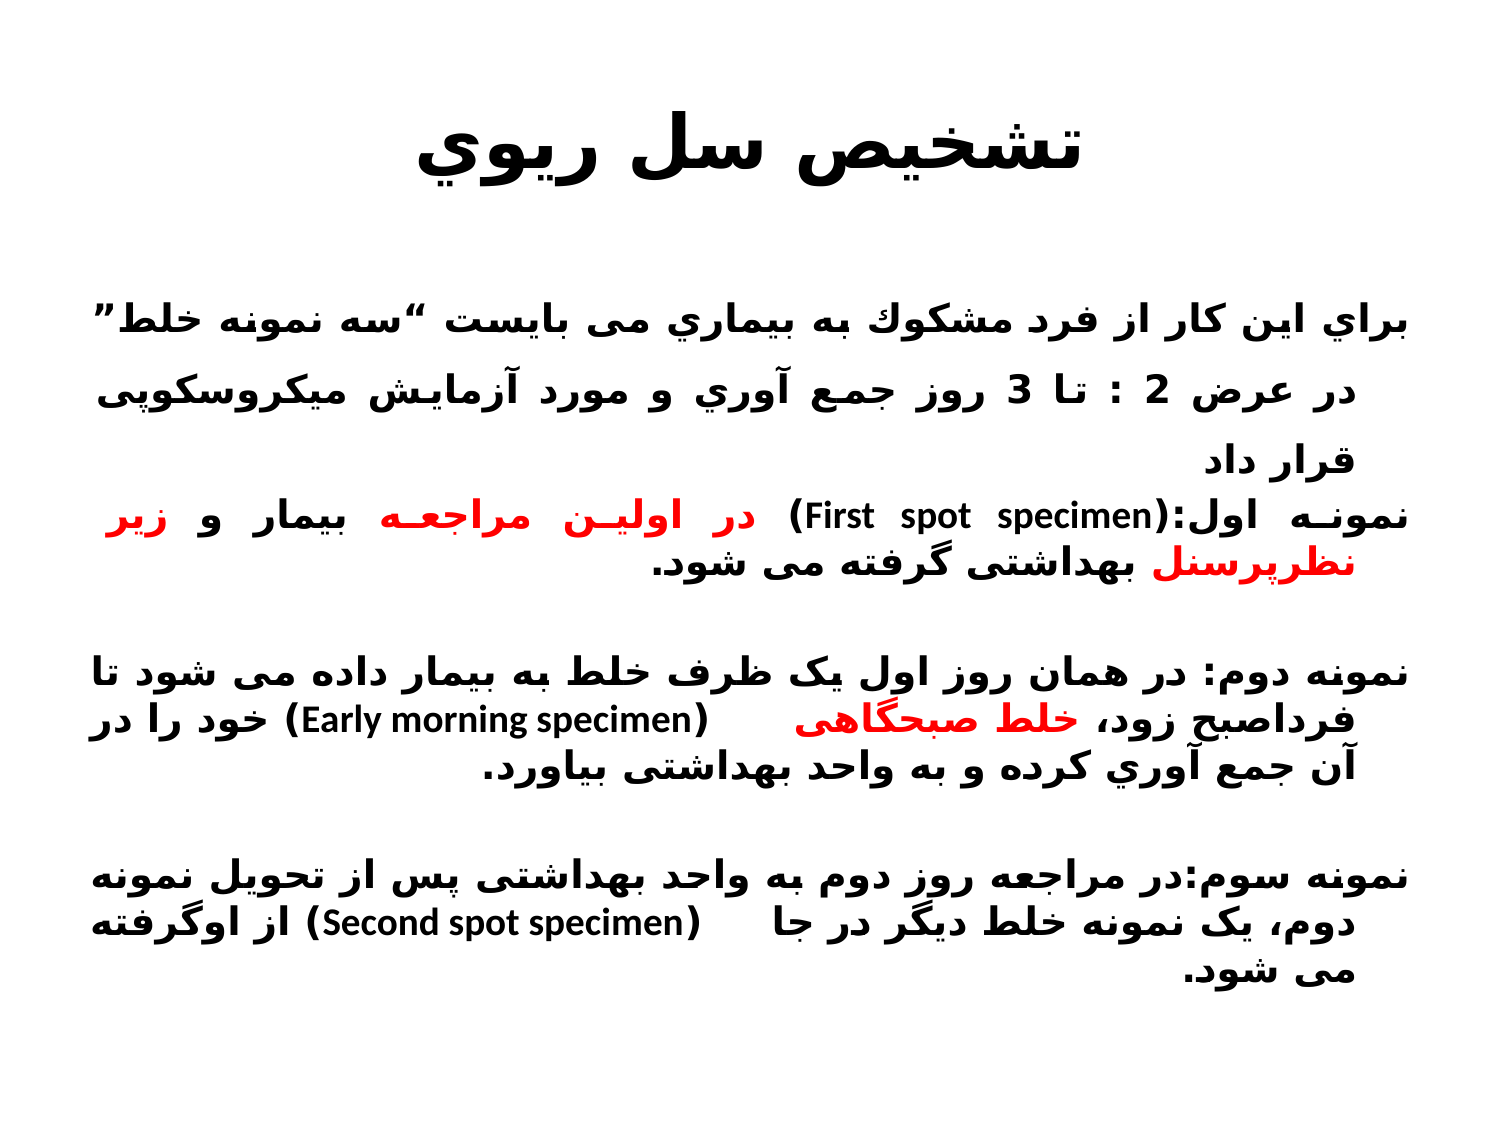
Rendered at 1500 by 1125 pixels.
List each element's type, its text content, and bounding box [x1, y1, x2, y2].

title تشخیص سل ریوي [75, 45, 1425, 233]
list براي این کار از فرد مشکوك به بیماري می بایست “سه نمونه خلط” در عرض 2 : تا 3 روز جمع آوري و مورد آزمایش میکروسکوپی قرار داد نمونه اول:(First spot specimen) در اولین مراجعه بیمار و زیر نظرپرسنل بهداشتی گرفته می شود. نمونه دوم: در همان روز اول یک ظرف خلط به بیمار داده می شود تا فرداصبح زود، خلط صبحگاهی (Early morning specimen) خود را در آن جمع آوري کرده و به واحد بهداشتی بیاورد. نمونه سوم:در مراجعه روز دوم به واحد بهداشتی پس از تحویل نمونه دوم، یک نمونه خلط دیگر در جا (Second spot specimen) از اوگرفته می شود. [75, 262, 1425, 1005]
